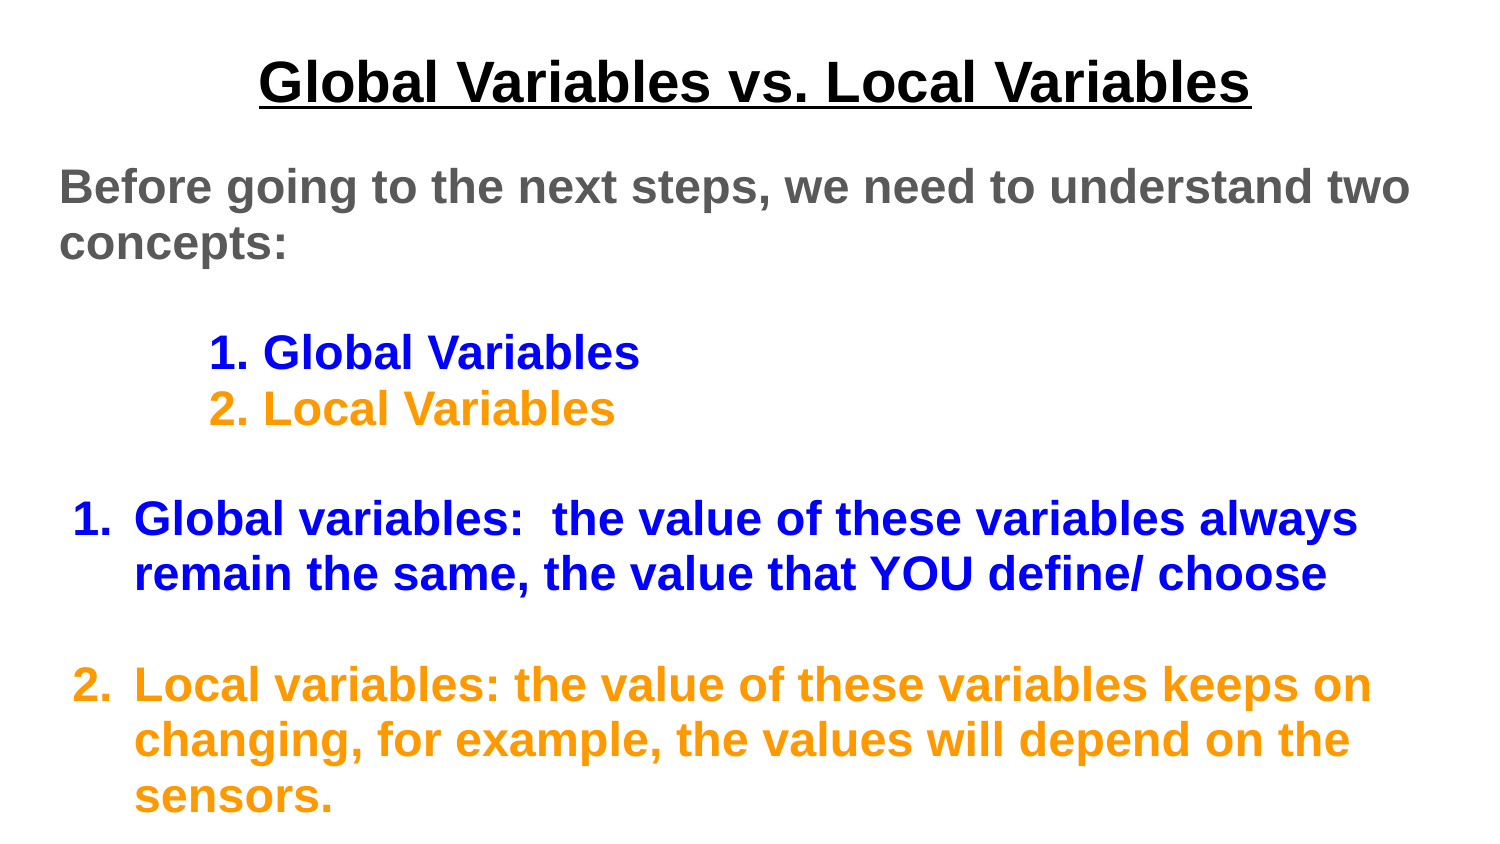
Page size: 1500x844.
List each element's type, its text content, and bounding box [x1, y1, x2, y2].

title Global Variables vs. Local Variables [10, 2, 1500, 166]
list Before going to the next steps, we need to understand two concepts: 1. Global Variables 2. Local Variables Global variables: the value of these variables always remain the same, the value that YOU define/ choose Local variables: the value of these variables keeps on changing, for example, the values will depend on the sensors. [47, 154, 1453, 690]
